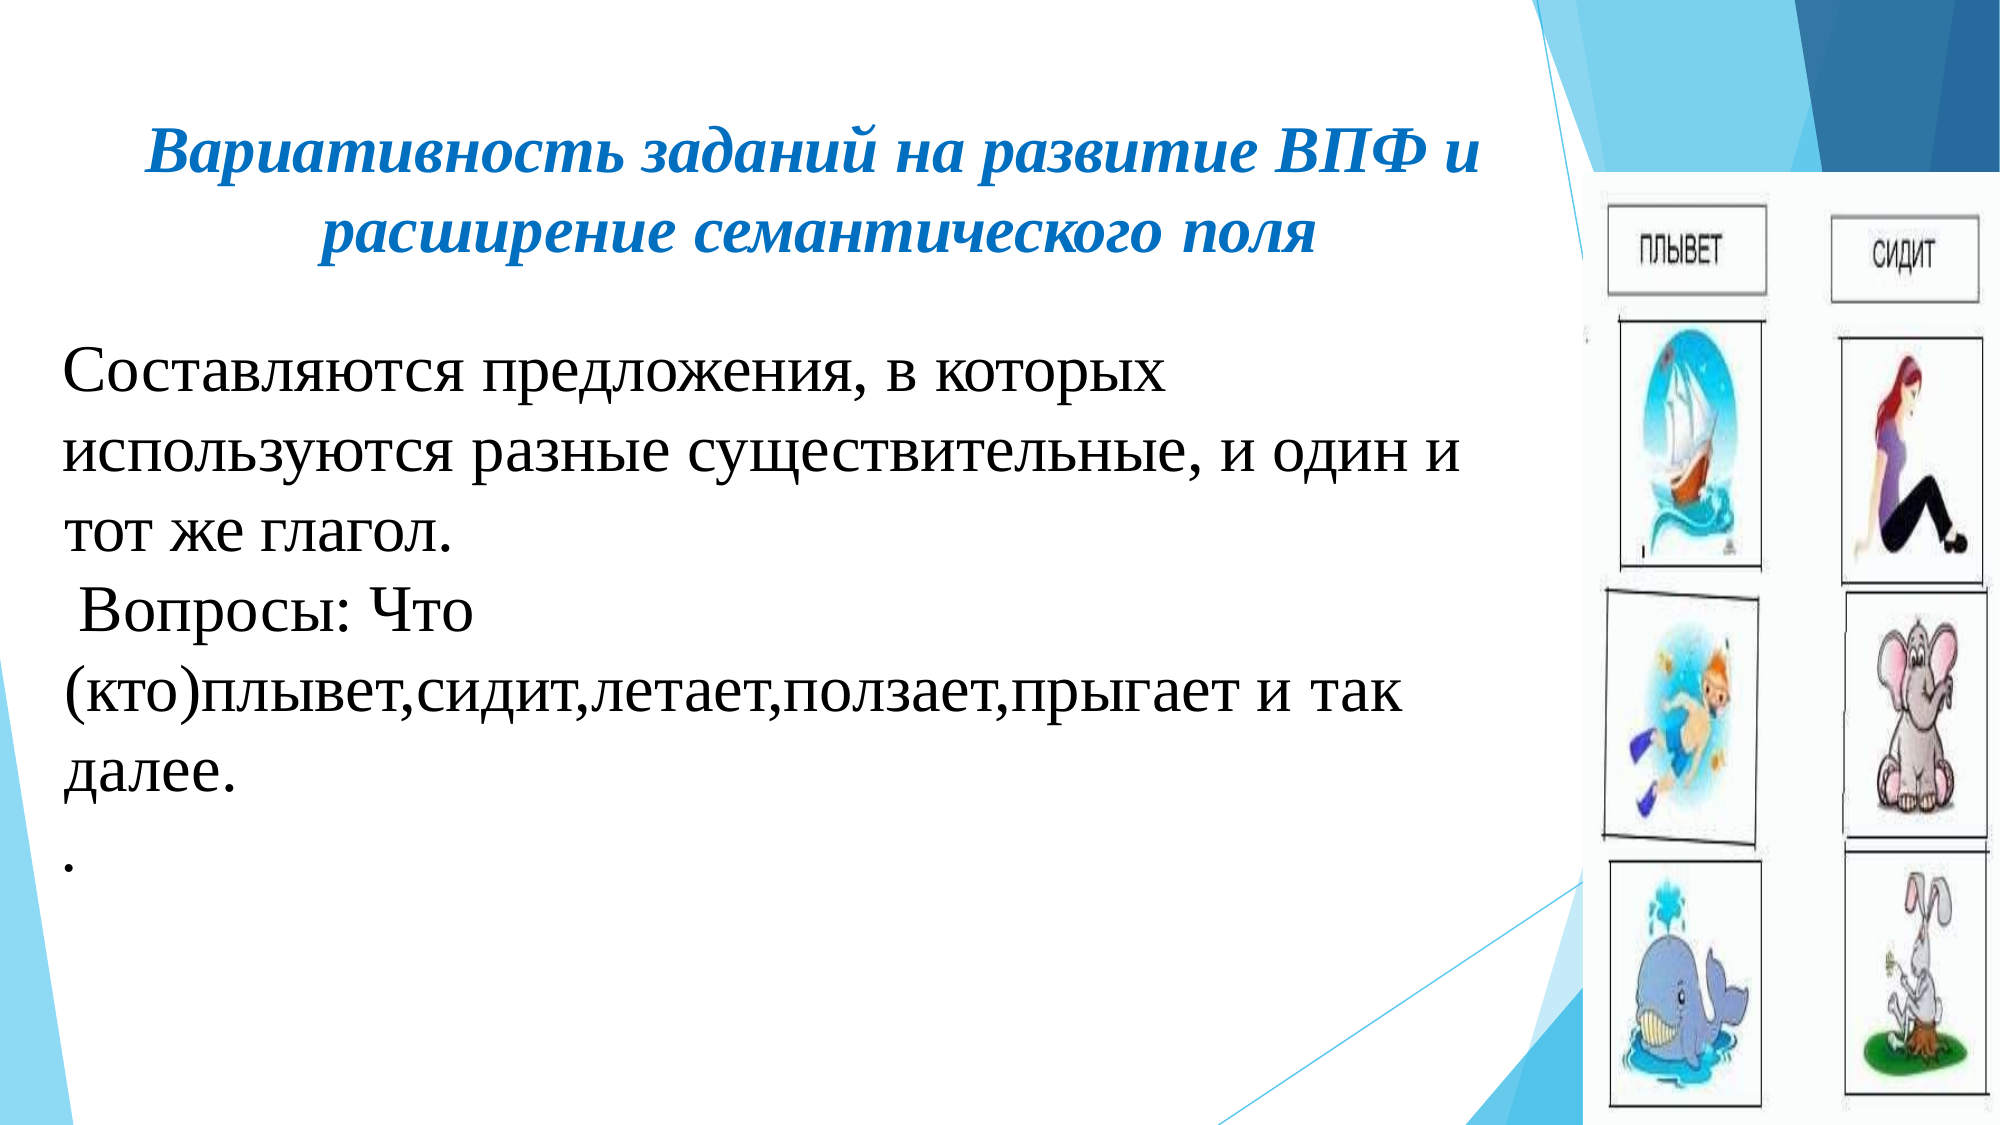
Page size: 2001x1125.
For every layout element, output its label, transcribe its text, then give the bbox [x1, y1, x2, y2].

text_box Вариативность заданий на развитие ВПФ и расширение семантического поля Составляются предложения, в которых используются разные существительные, и один и тот же глагол. Вопросы: Что (кто)плывет,сидит,летает,ползает,прыгает и так далее. . [62, 103, 1567, 885]
text_box [1582, 172, 2000, 1125]
